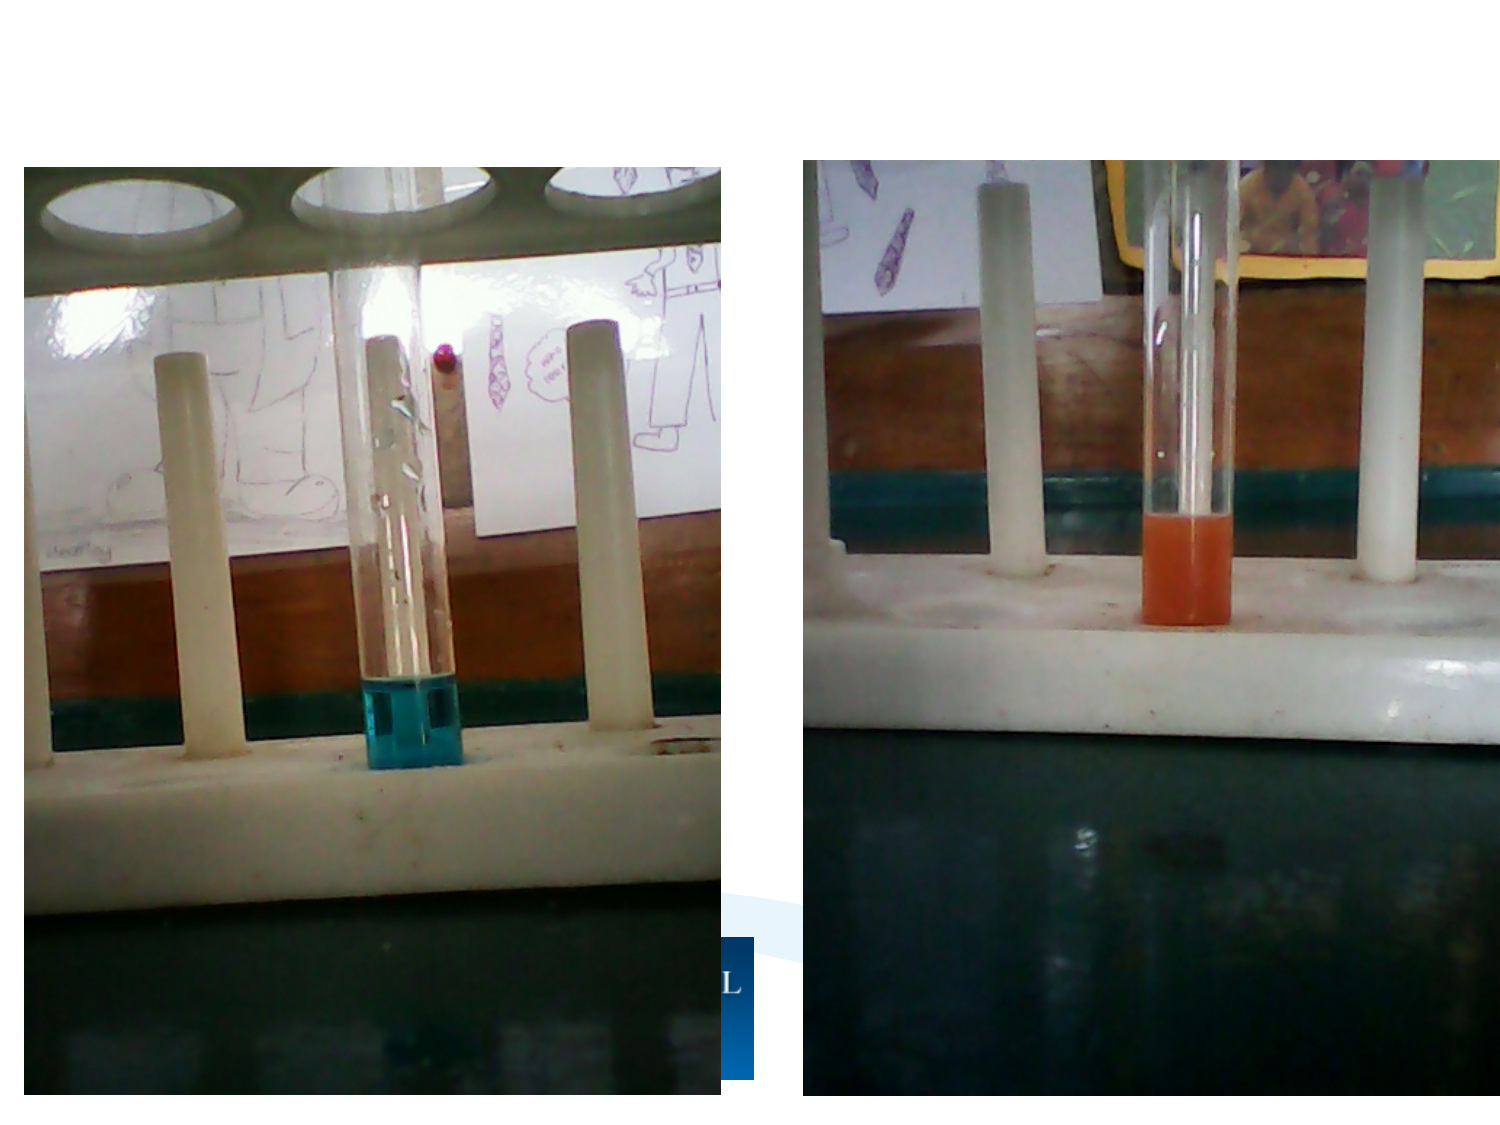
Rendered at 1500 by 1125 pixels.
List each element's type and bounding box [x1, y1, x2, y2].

picture [24, 167, 754, 1096]
picture [802, 160, 1500, 1097]
